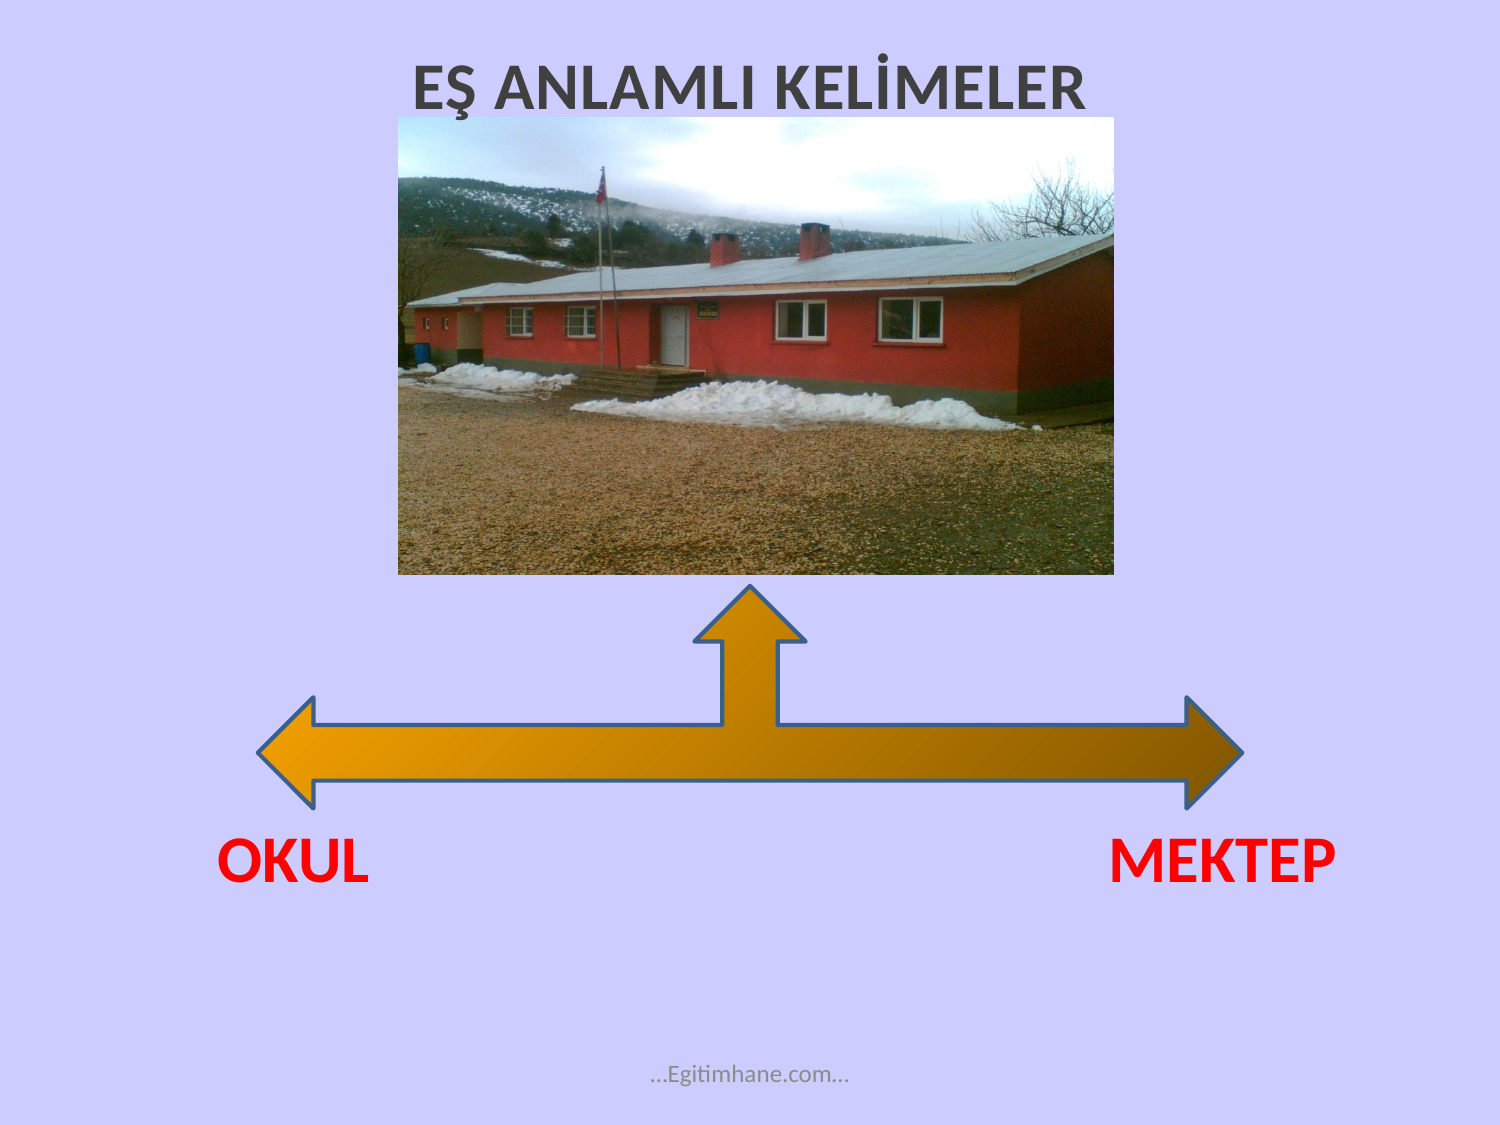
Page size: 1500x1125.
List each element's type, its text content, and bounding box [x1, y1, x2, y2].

picture [398, 116, 1114, 575]
footer …Egitimhane.com… [512, 1042, 988, 1103]
text_box MEKTEP [996, 808, 1360, 904]
text_box OKUL [187, 808, 551, 904]
text_box [255, 586, 1245, 808]
text_box EŞ ANLAMLI KELİMELER [234, 35, 1266, 130]
